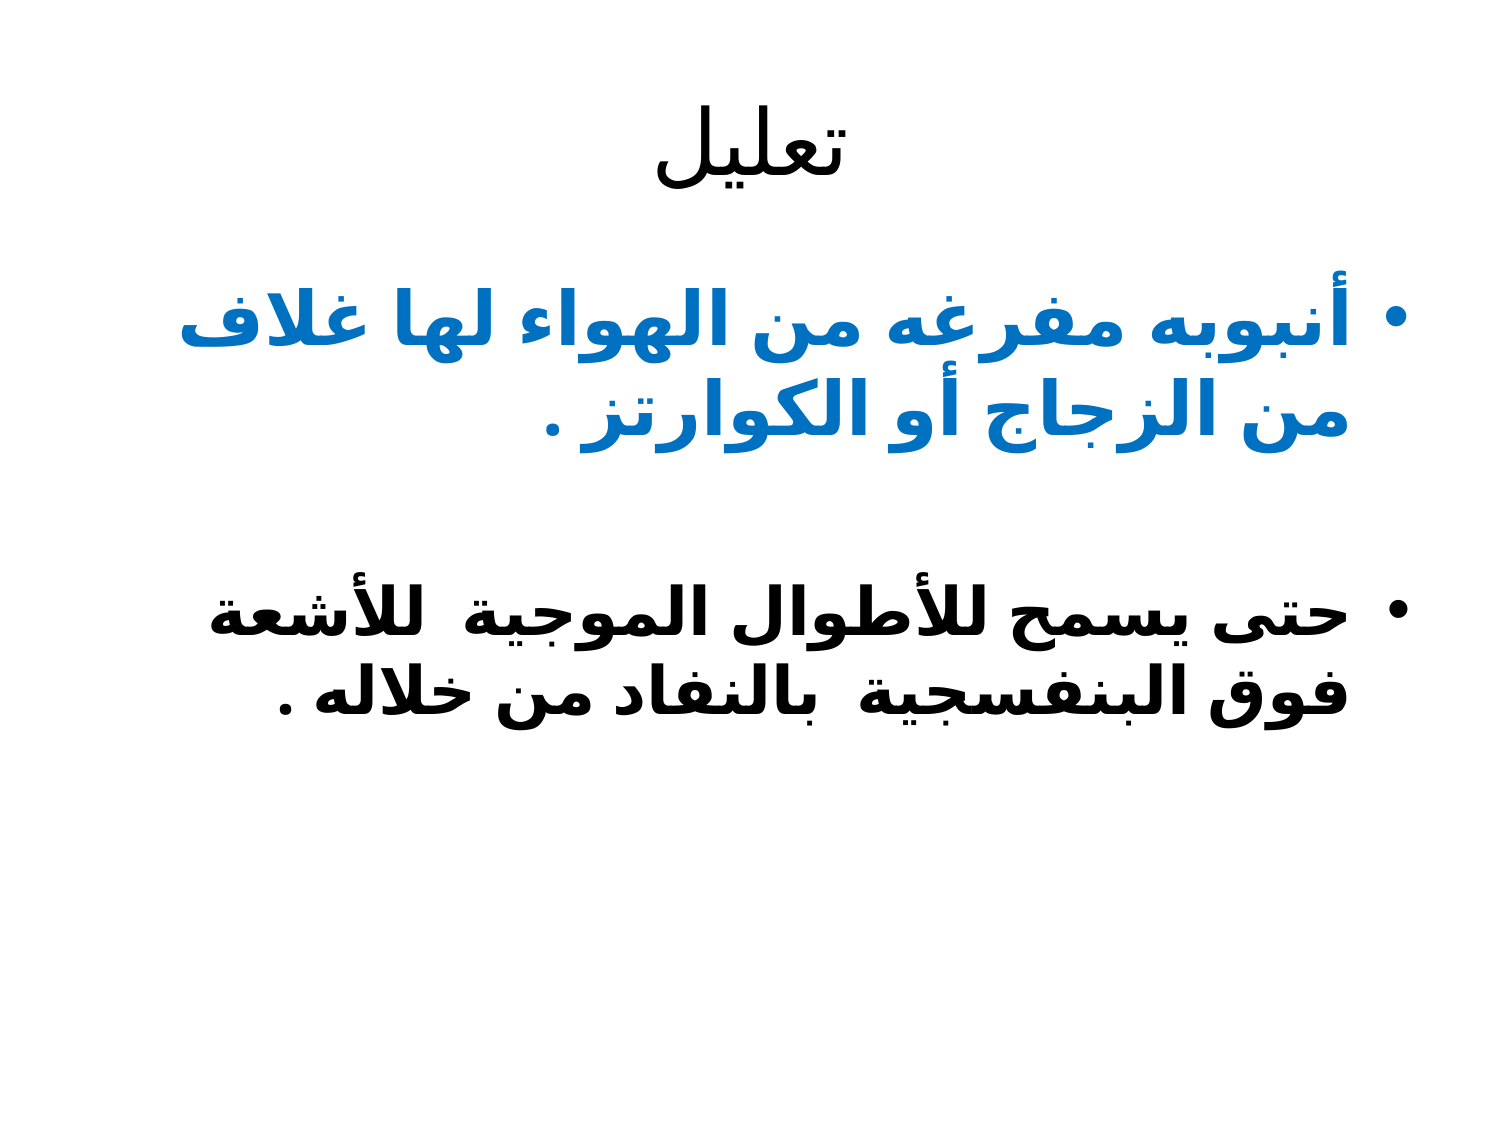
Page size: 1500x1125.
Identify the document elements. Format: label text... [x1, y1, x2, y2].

title تعليل [75, 45, 1425, 233]
list أنبوبه مفرغه من الهواء لها غلاف من الزجاج أو الكوارتز . حتى يسمح للأطوال الموجية للأشعة فوق البنفسجية بالنفاد من خلاله . [75, 262, 1425, 1005]
